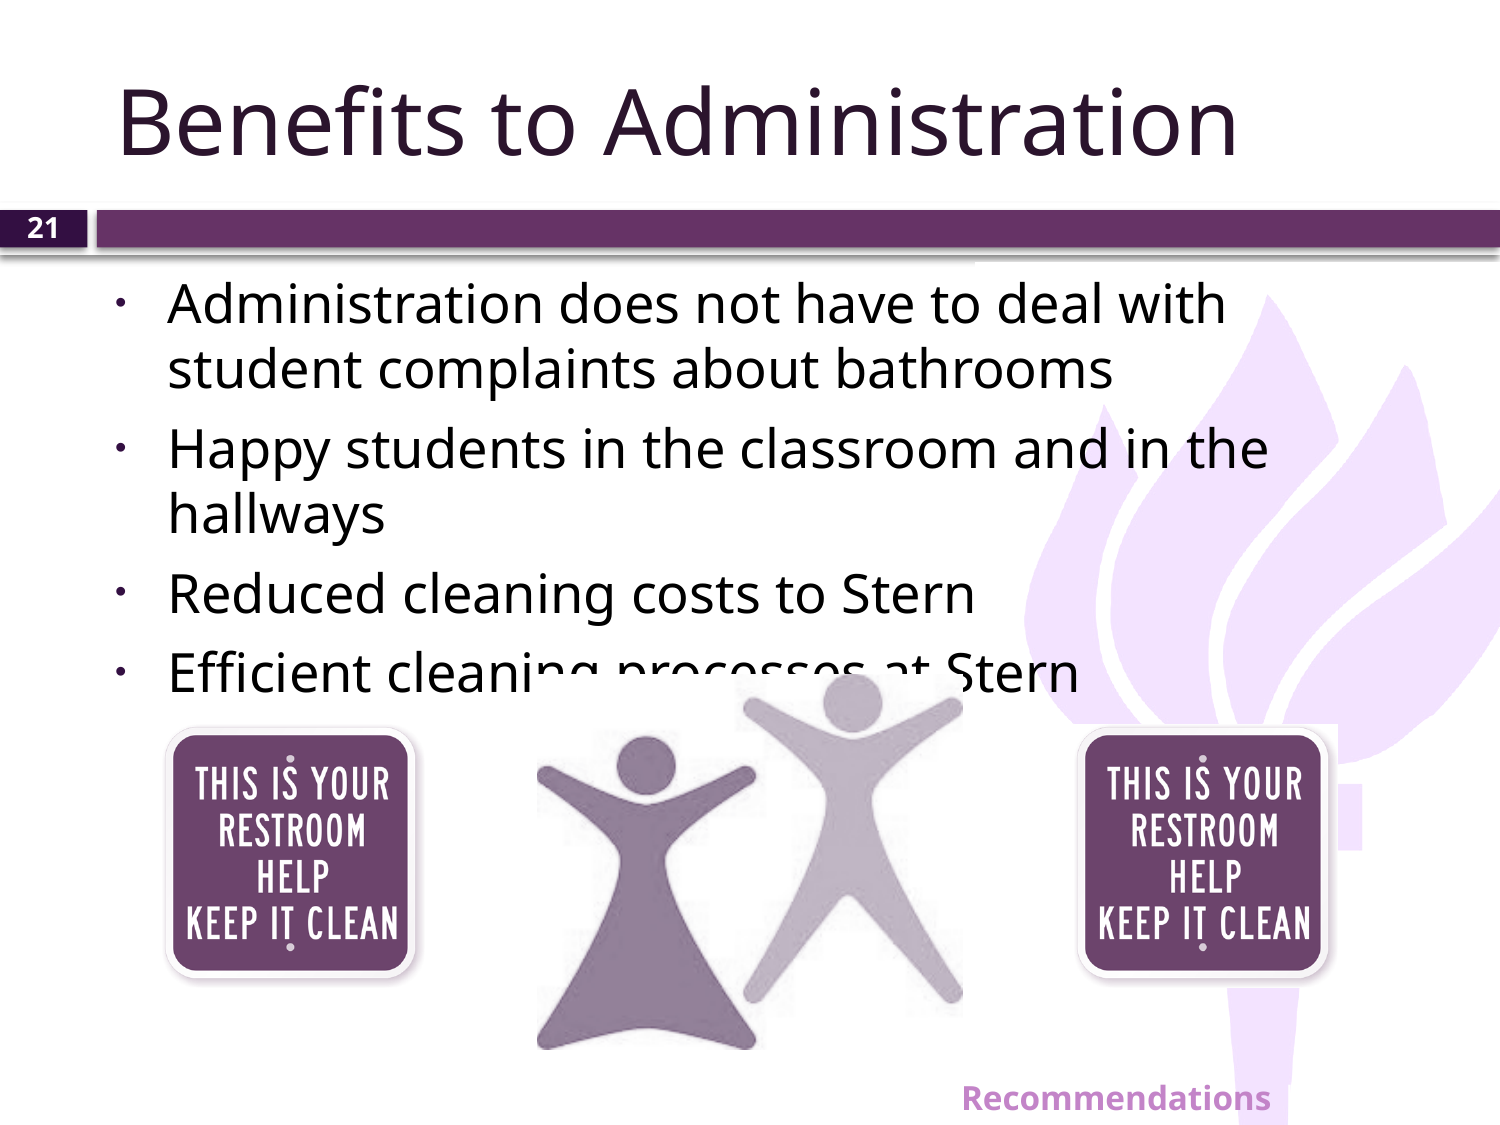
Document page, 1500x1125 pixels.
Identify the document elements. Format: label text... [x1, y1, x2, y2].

title Benefits to Administration [100, 37, 1438, 200]
slide_number 21 [0, 208, 88, 249]
picture [537, 674, 963, 1051]
picture [1074, 724, 1338, 988]
list Administration does not have to deal with student complaints about bathrooms Happy students in the classroom and in the hallways Reduced cleaning costs to Stern Efficient cleaning processes at Stern [100, 262, 1438, 1000]
picture [162, 724, 426, 988]
text_box Background | Objective | Assumptions | Model | Findings | Recommendations | Benefits [0, 1069, 1487, 1125]
